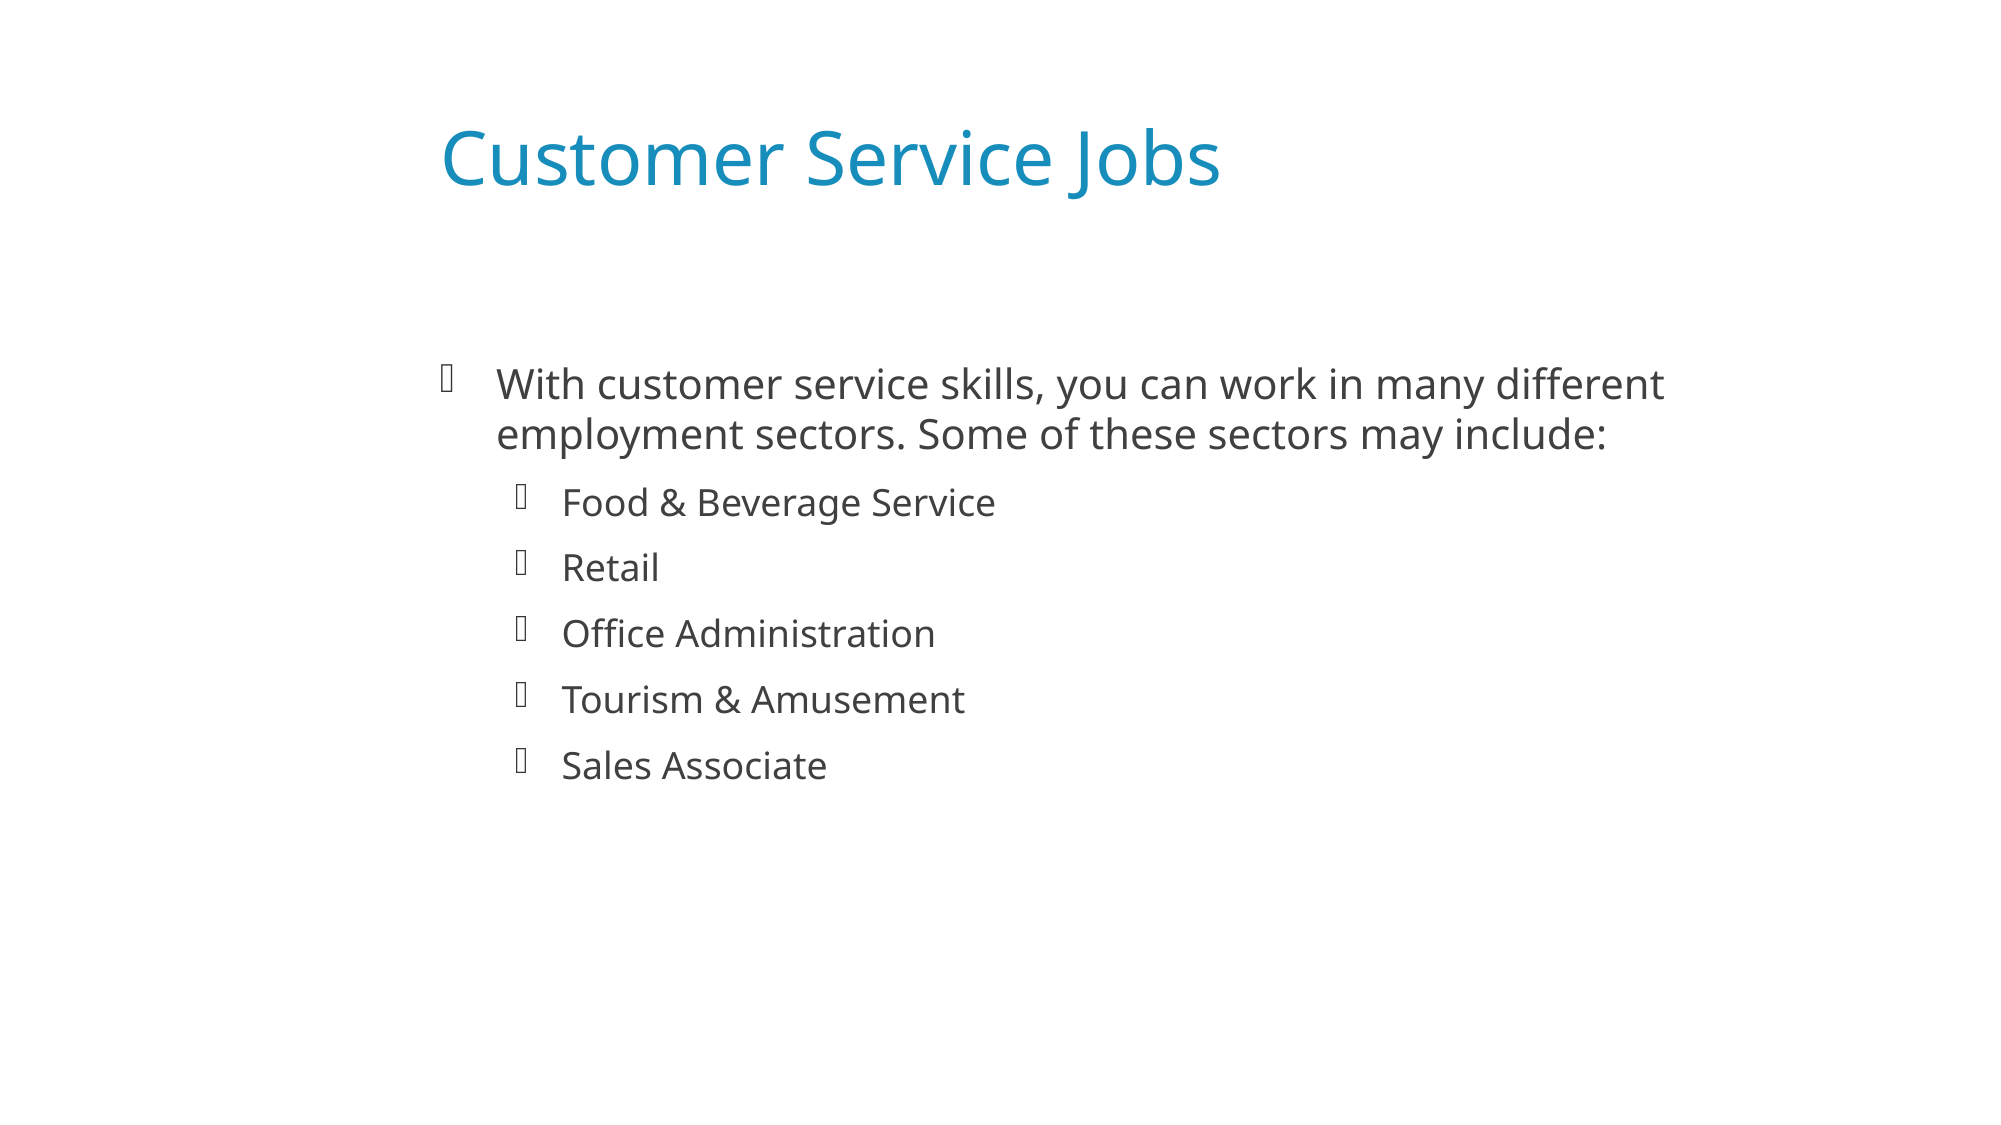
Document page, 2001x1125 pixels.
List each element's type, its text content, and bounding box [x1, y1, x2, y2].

title Customer Service Jobs [425, 102, 1888, 313]
list With customer service skills, you can work in many different employment sectors. Some of these sectors may include: Food & Beverage Service Retail Office Administration Tourism & Amusement Sales Associate [424, 350, 1888, 970]
